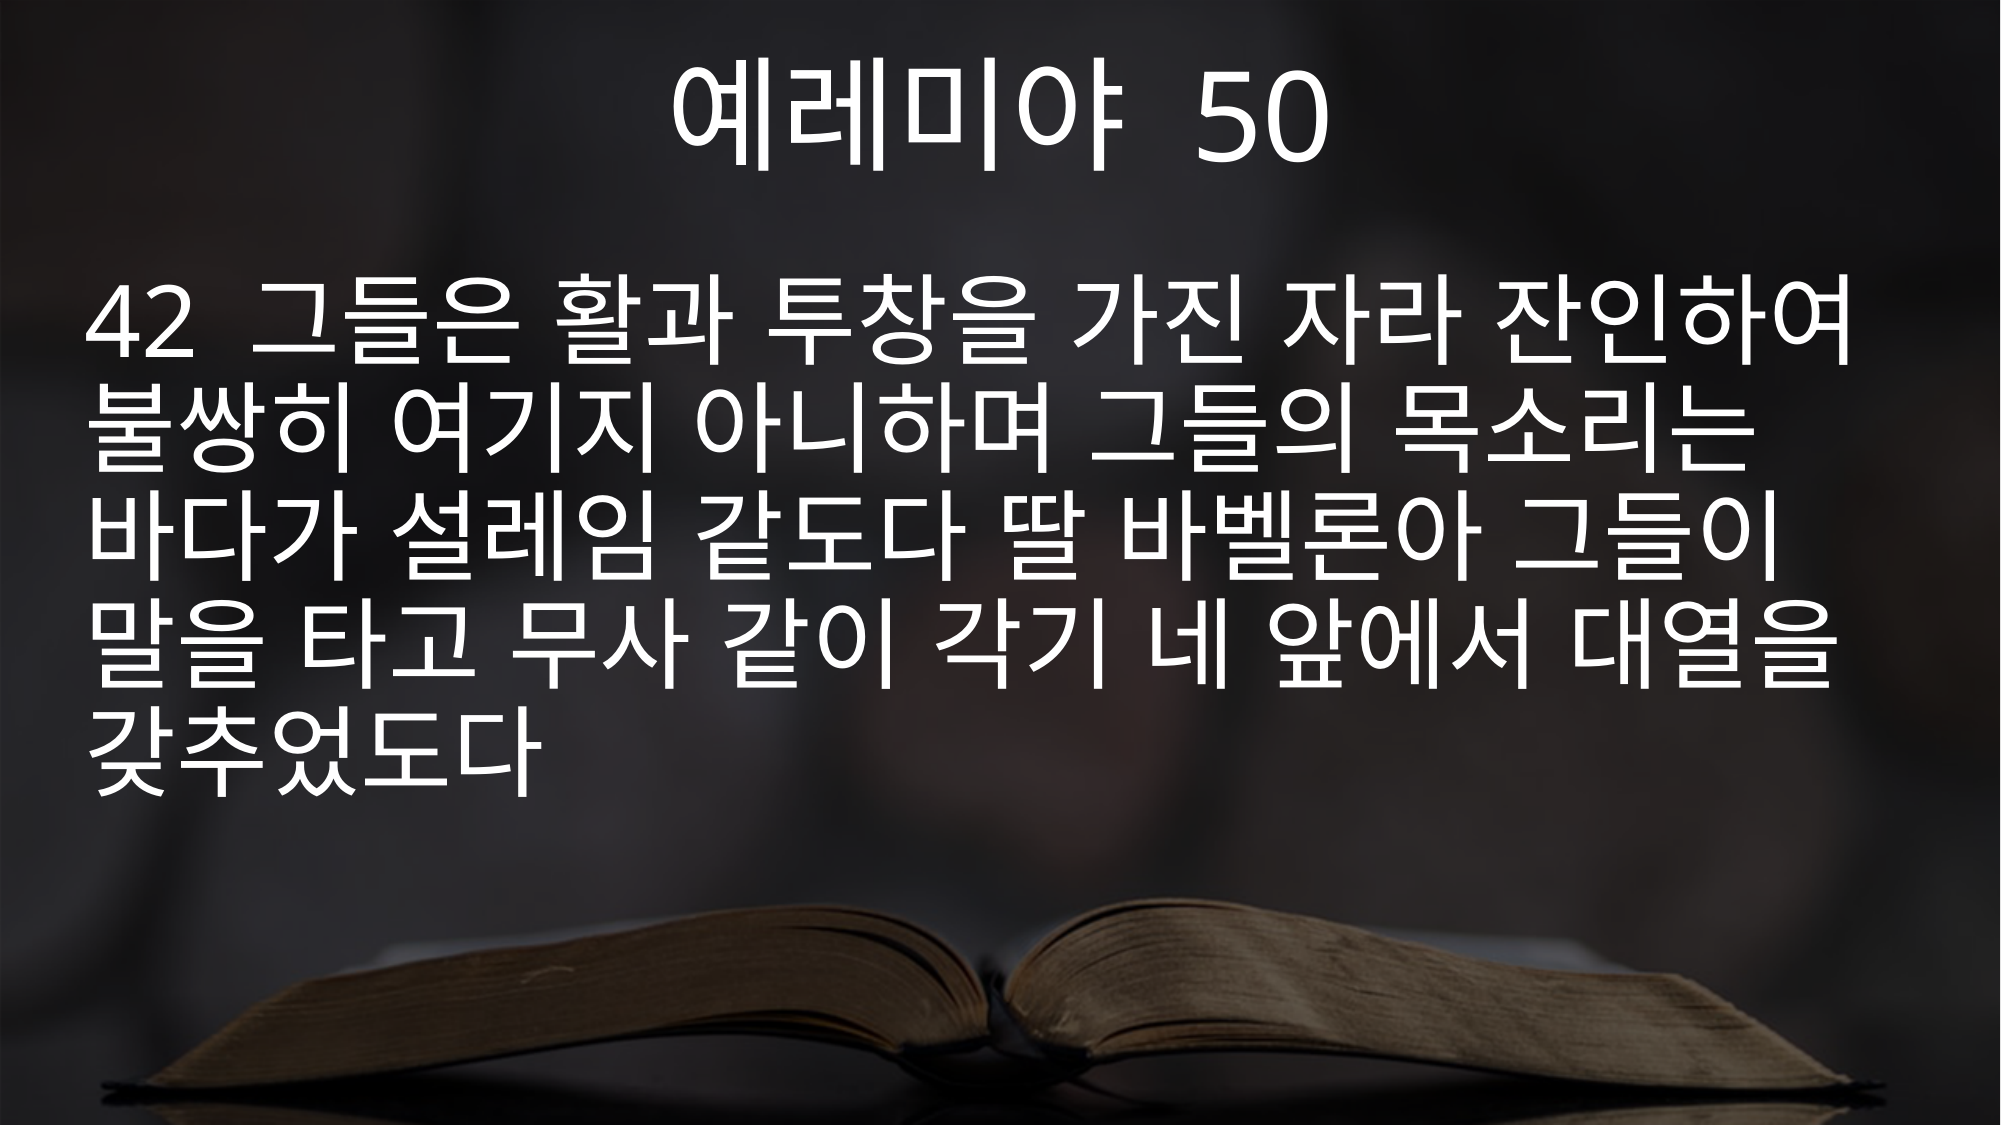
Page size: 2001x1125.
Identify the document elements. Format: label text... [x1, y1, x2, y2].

list 42 그들은 활과 투창을 가진 자라 잔인하여 불쌍히 여기지 아니하며 그들의 목소리는 바다가 설레임 같도다 딸 바벨론아 그들이 말을 타고 무사 같이 각기 네 앞에서 대열을 갖추었도다 [69, 263, 1953, 423]
footer 예레미야 50 [0, 32, 2000, 192]
picture [0, 0, 2001, 1125]
